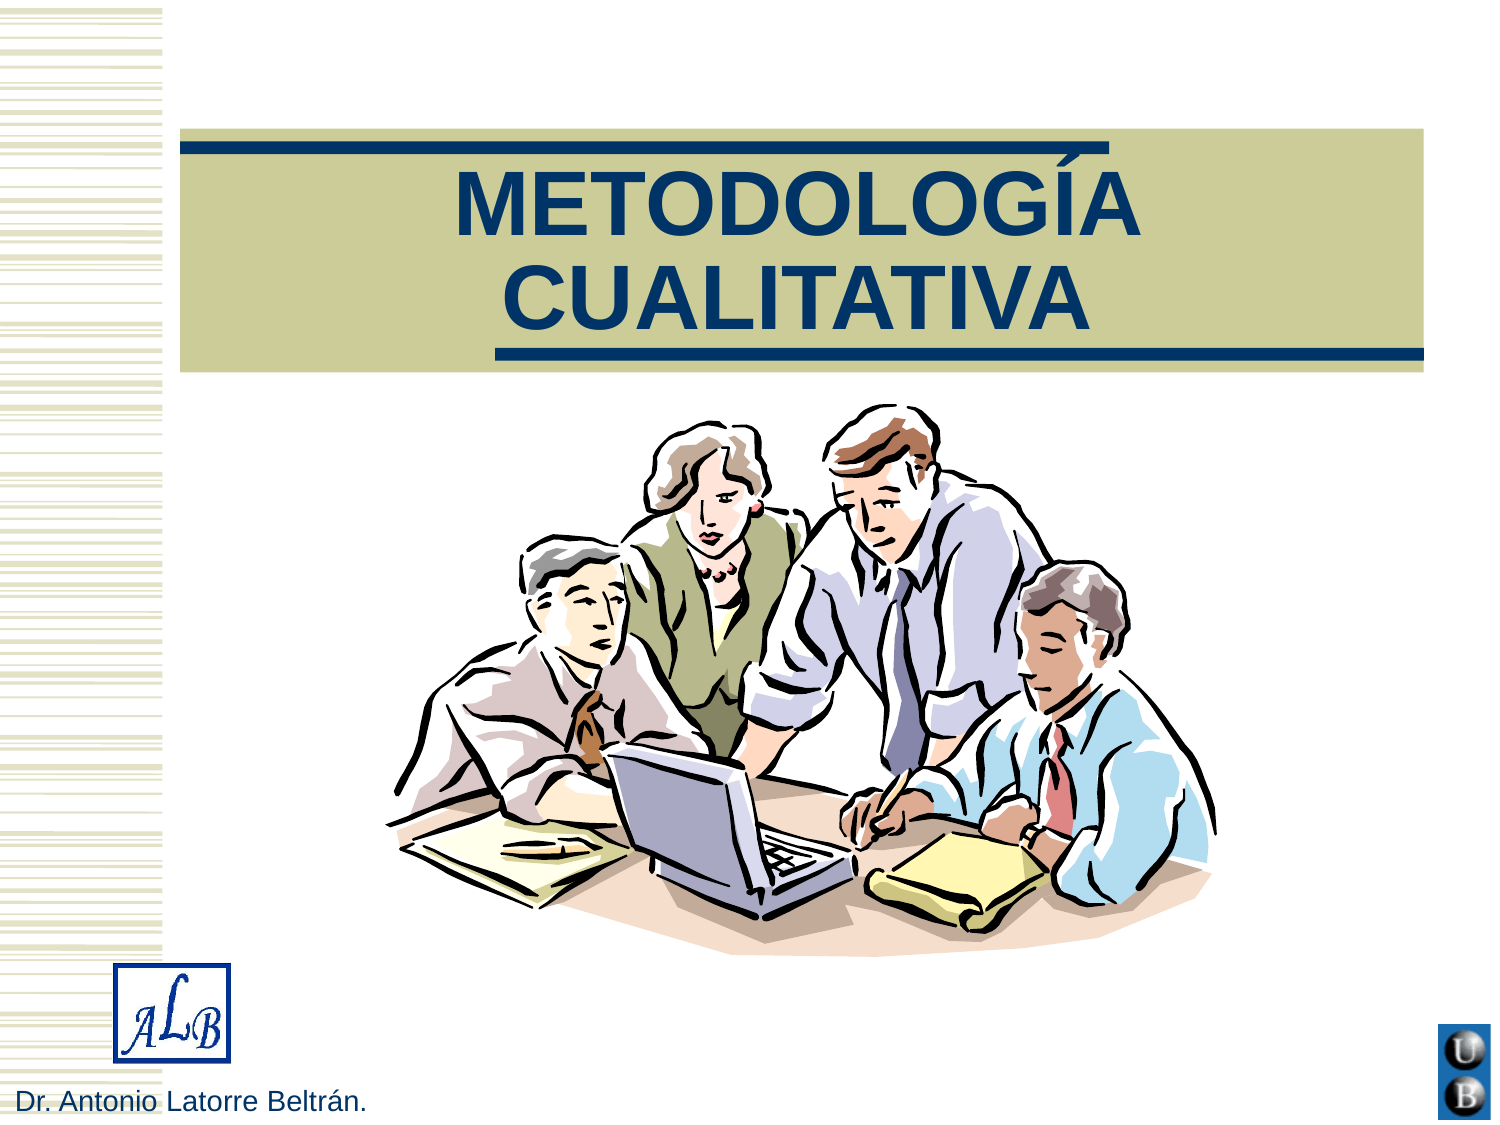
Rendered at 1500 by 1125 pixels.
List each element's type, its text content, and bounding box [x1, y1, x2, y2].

title METODOLOGÍA CUALITATIVA [191, 171, 1403, 338]
picture [112, 962, 232, 1064]
picture [1438, 1024, 1491, 1120]
picture [374, 398, 1226, 963]
